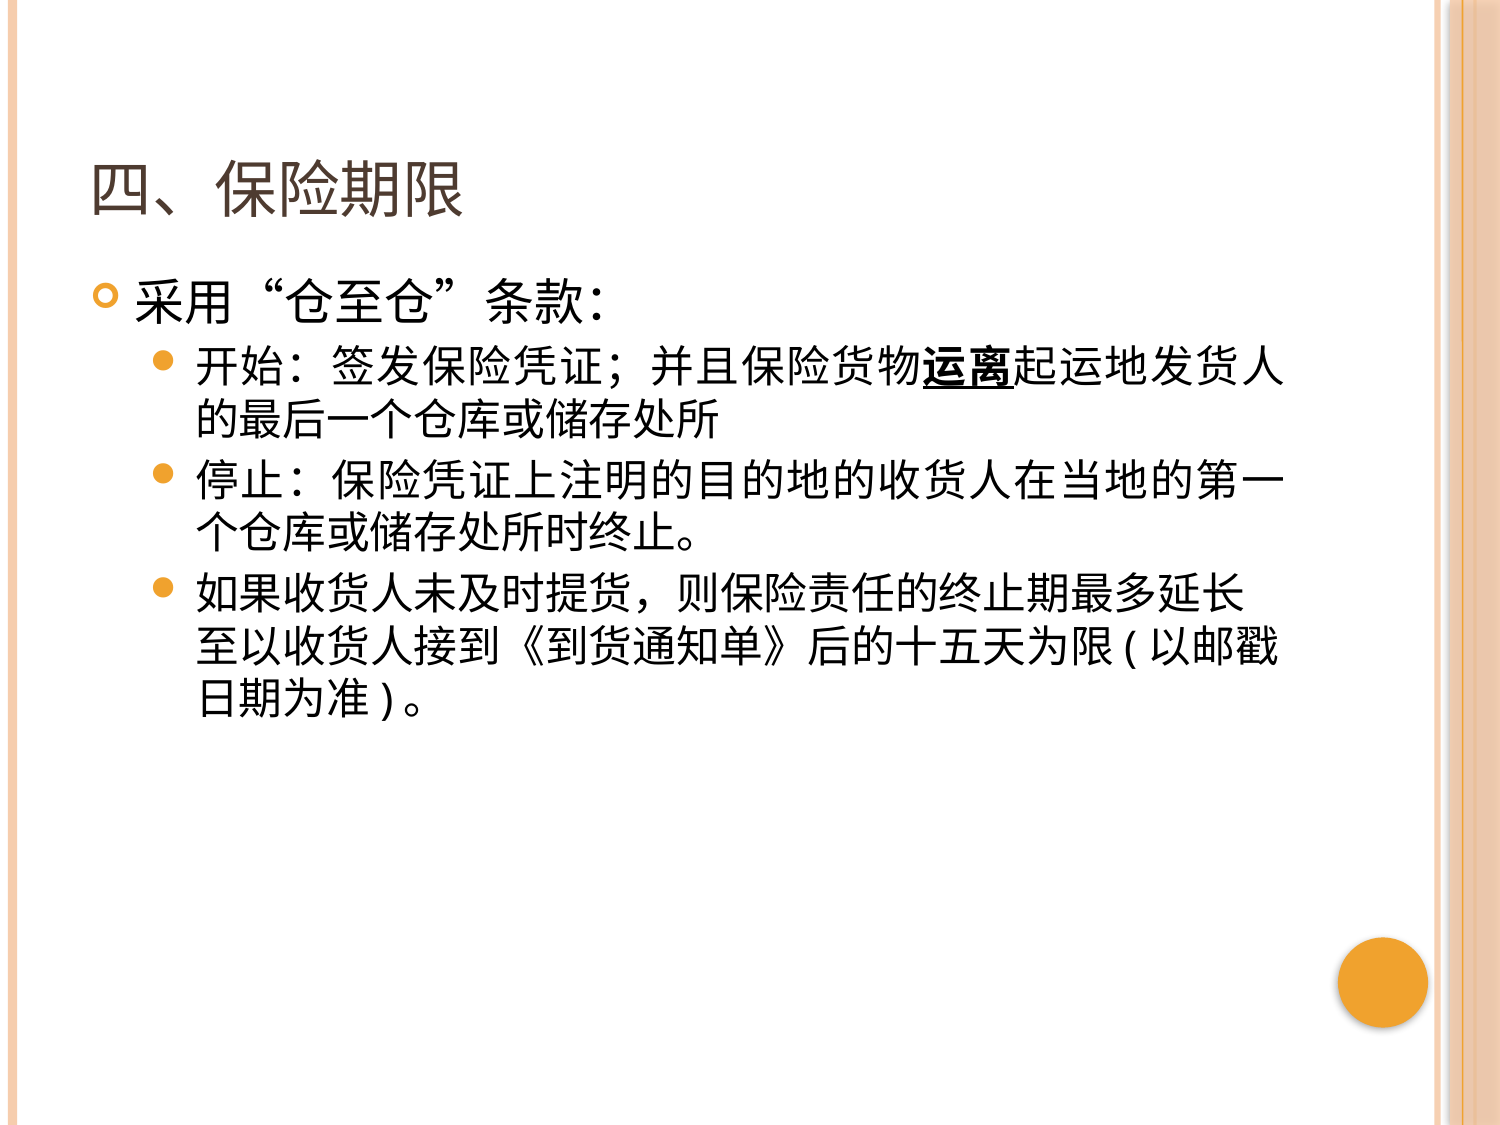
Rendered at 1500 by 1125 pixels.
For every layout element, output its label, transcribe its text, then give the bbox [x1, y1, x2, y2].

title 四、保险期限 [75, 45, 1300, 233]
list 采用“仓至仓”条款： 开始：签发保险凭证；并且保险货物运离起运地发货人的最后一个仓库或储存处所 停止：保险凭证上注明的目的地的收货人在当地的第一个仓库或储存处所时终止。 如果收货人未及时提货，则保险责任的终止期最多延长至以收货人接到《到货通知单》后的十五天为限(以邮戳日期为准)。 [74, 262, 1301, 1063]
